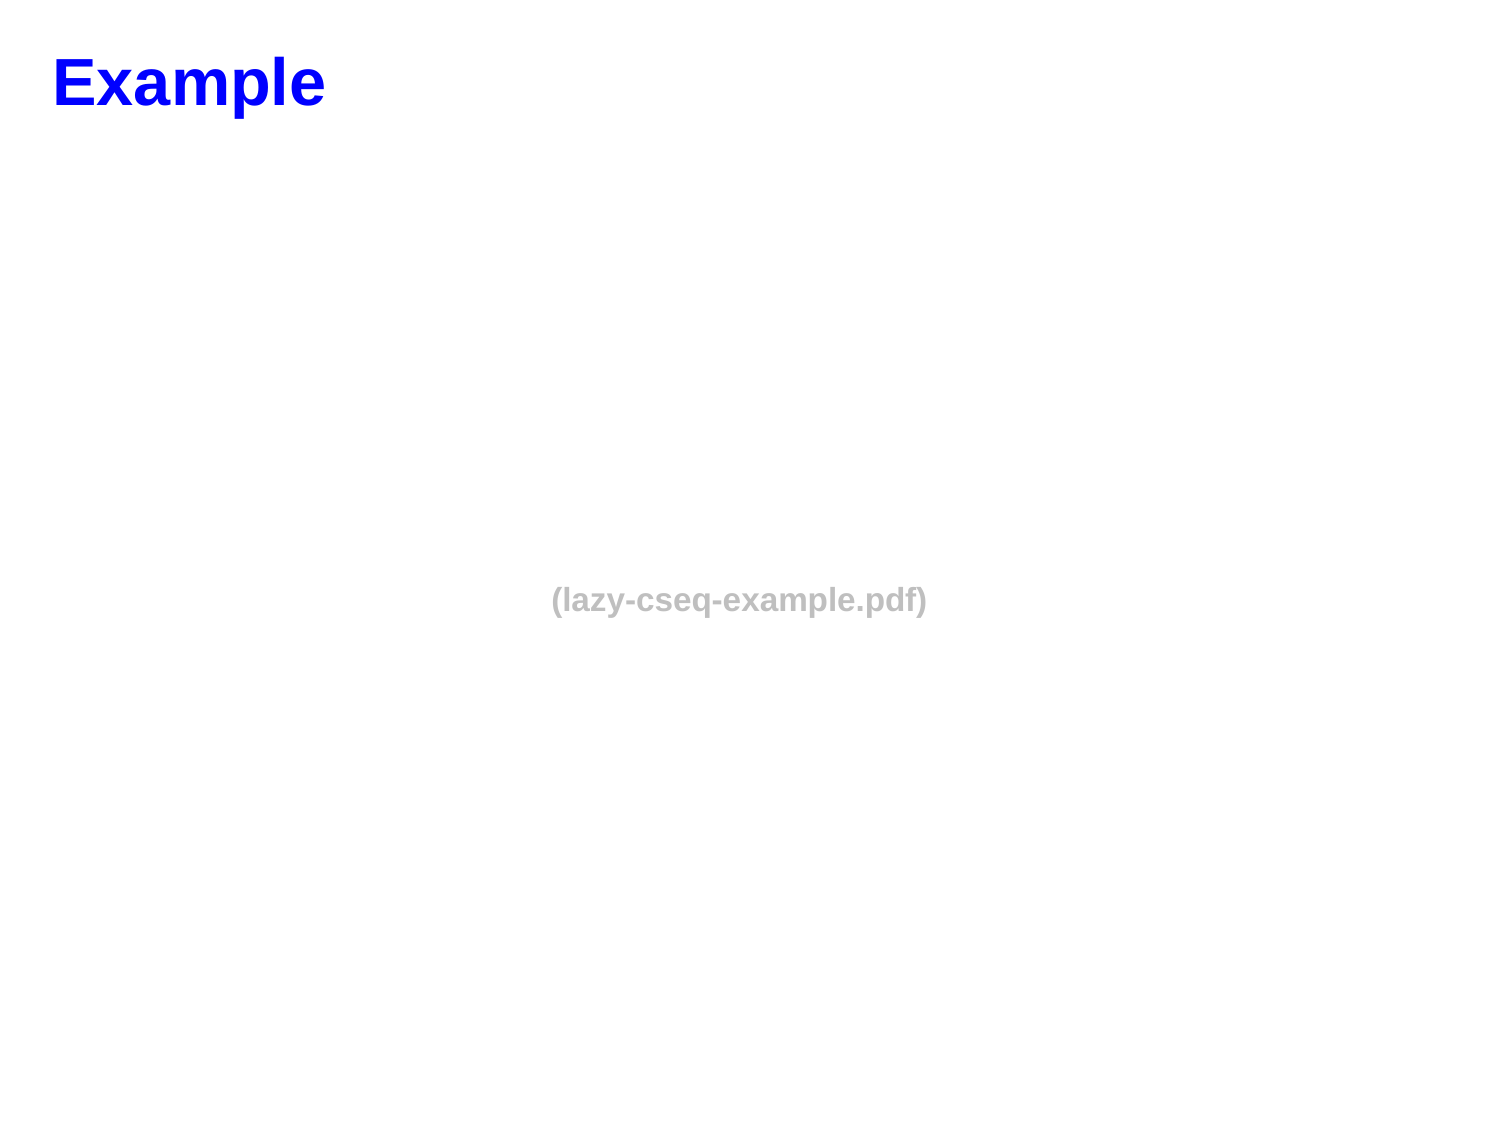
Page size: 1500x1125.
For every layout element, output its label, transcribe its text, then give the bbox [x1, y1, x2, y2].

title Example [37, 19, 1476, 138]
text_box (lazy-cseq-example.pdf) [536, 570, 943, 626]
